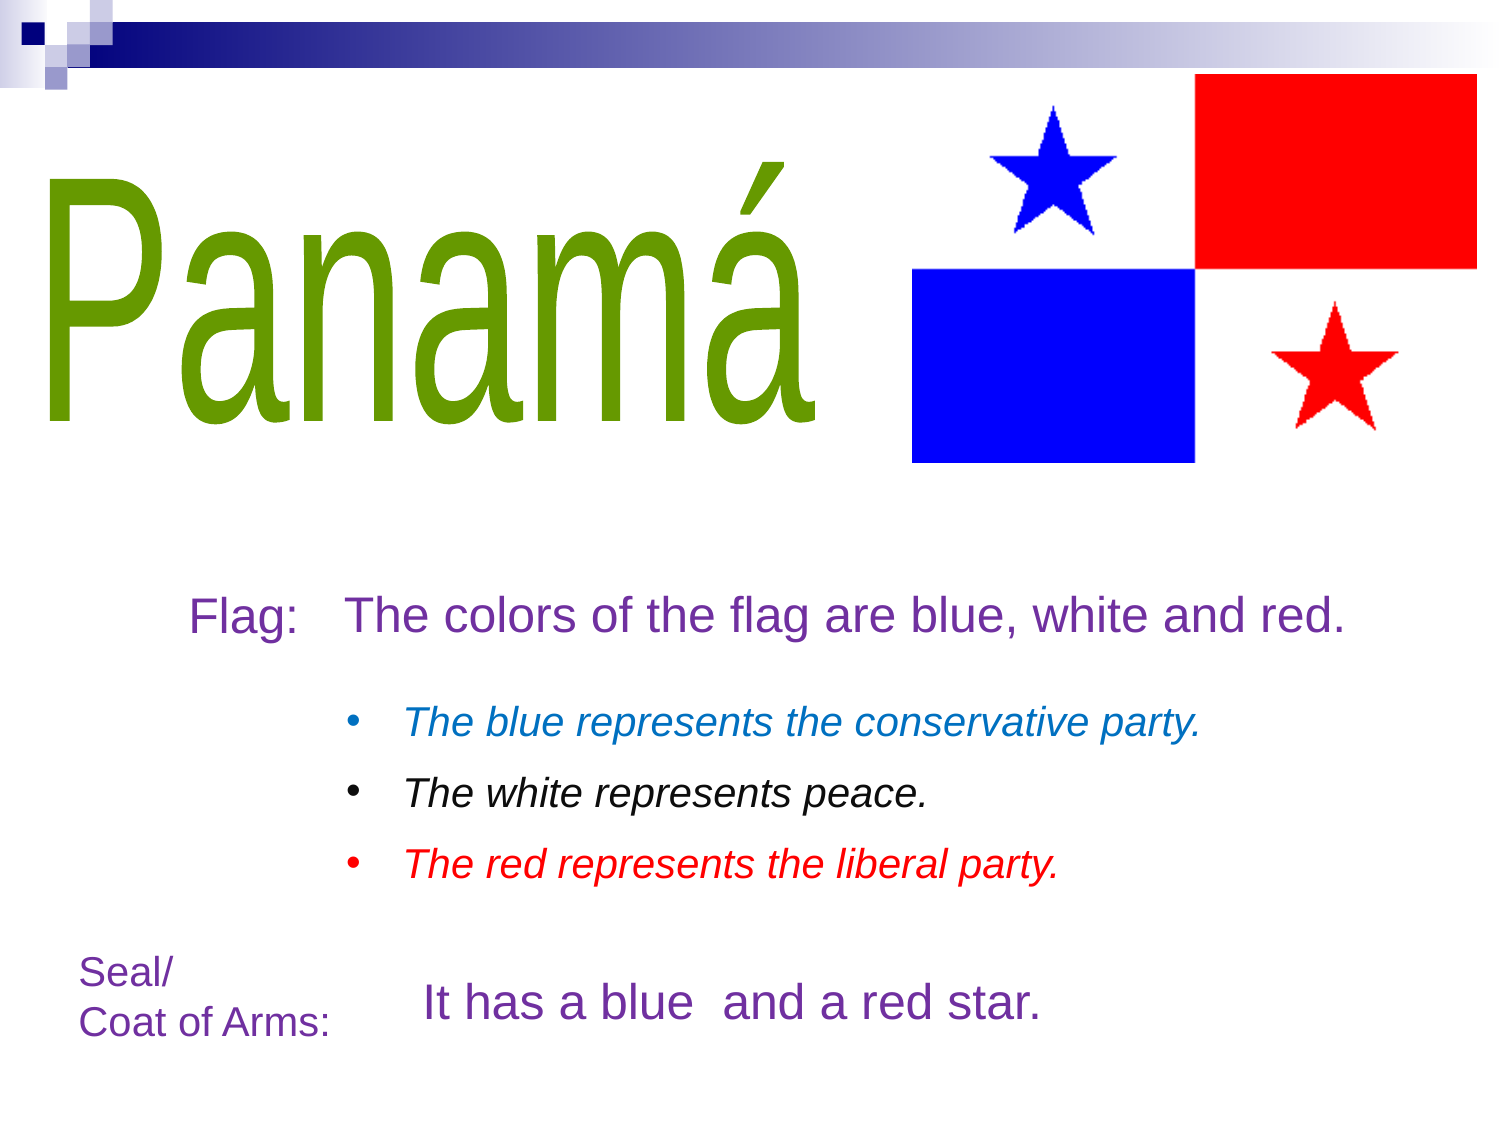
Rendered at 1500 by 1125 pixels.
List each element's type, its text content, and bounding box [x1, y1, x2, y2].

text_box Flag: [173, 575, 315, 651]
text_box Seal/ Coat of Arms: [63, 937, 346, 1052]
text_box The colors of the flag are blue, white and red. [328, 574, 1363, 650]
text_box The blue represents the conservative party. The white represents peace. The red represents the liberal party. [331, 687, 1382, 894]
text_box It has a blue and a red star. [407, 962, 1181, 1038]
picture [912, 74, 1477, 463]
